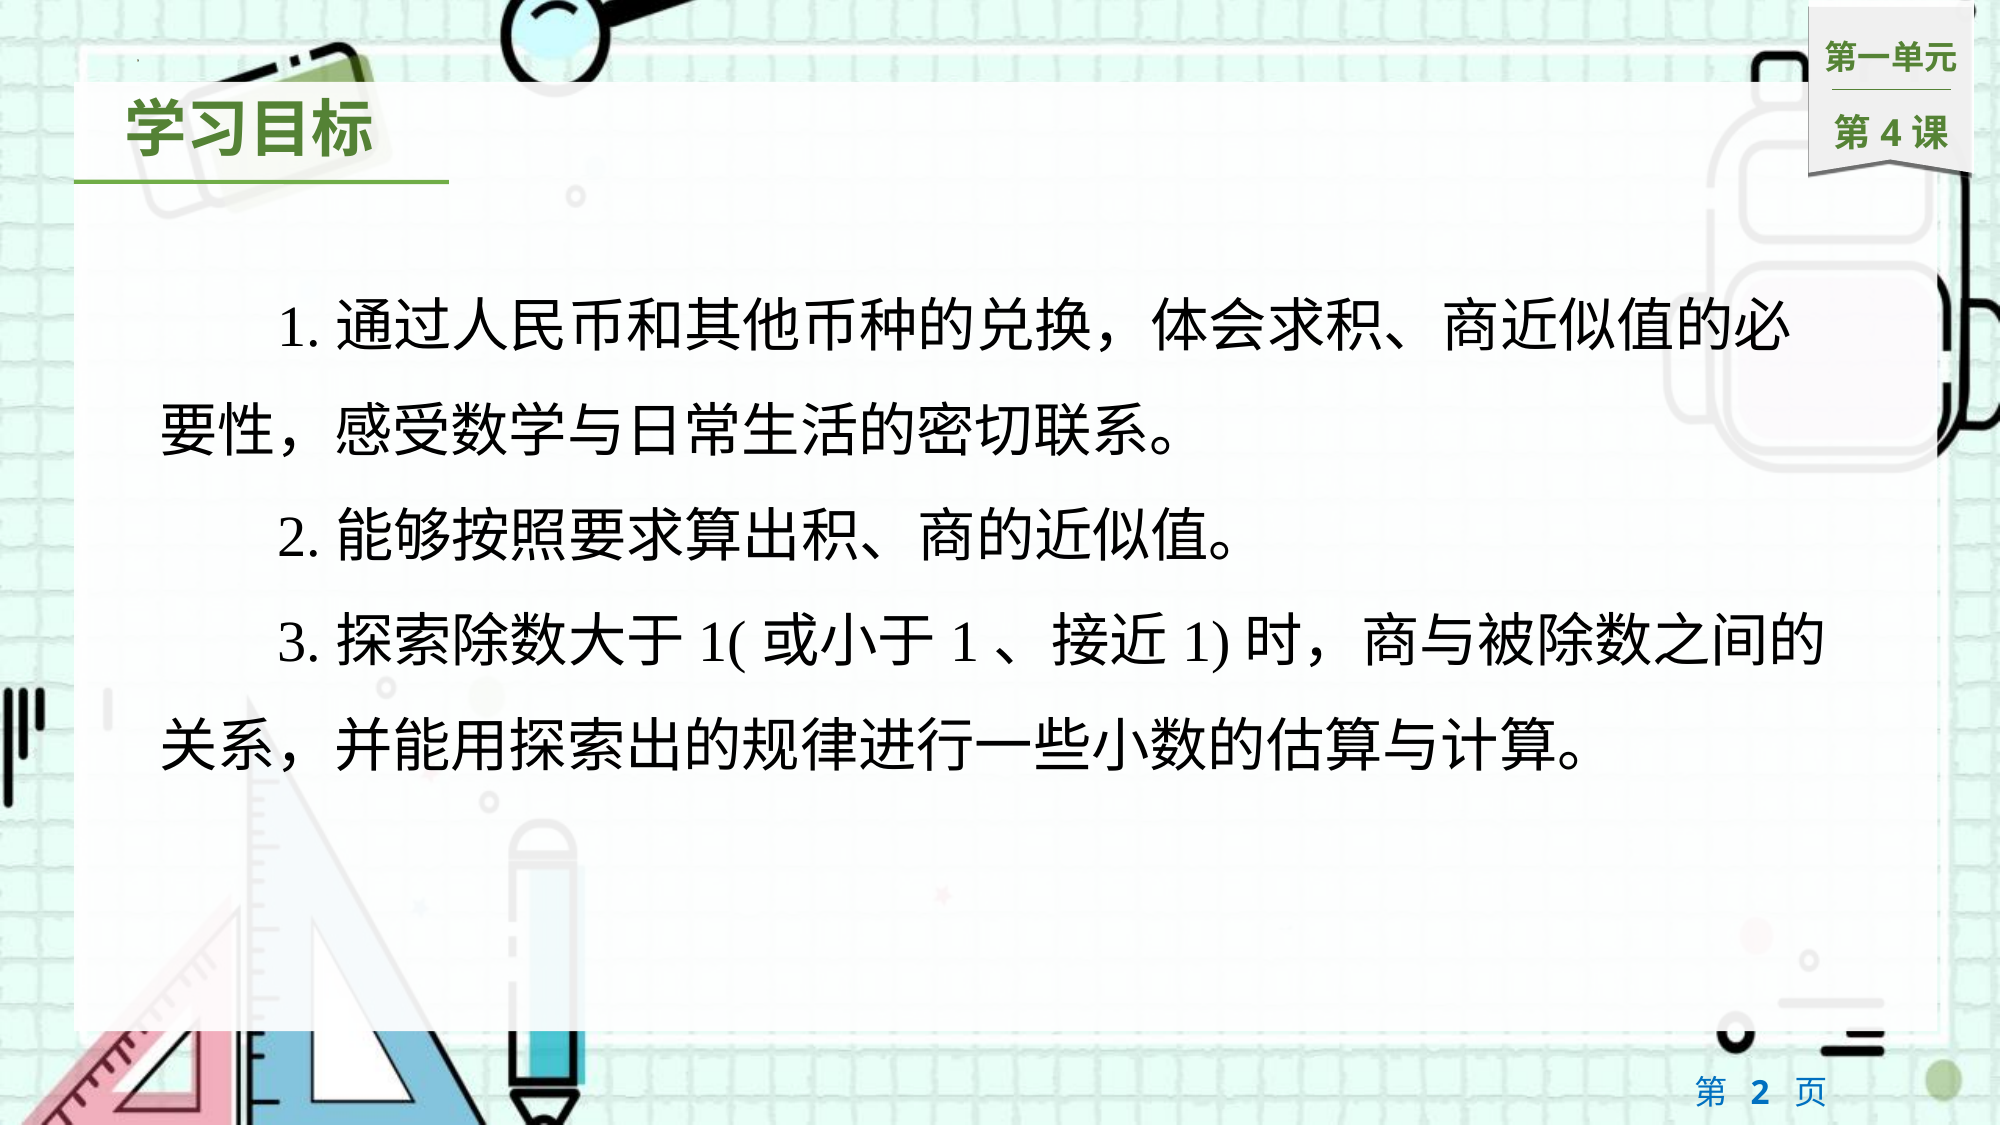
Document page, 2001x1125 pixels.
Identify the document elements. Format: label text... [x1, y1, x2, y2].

picture [1938, 168, 1971, 176]
list 1.通过人民币和其他币种的兑换，体会求积、商近似值的必要性，感受数学与日常生活的密切联系。 2.能够按照要求算出积、商的近似值。 3.探索除数大于1(或小于1、接近1)时，商与被除数之间的关系，并能用探索出的规律进行一些小数的估算与计算。 [144, 246, 1844, 985]
picture [0, 0, 2000, 1125]
